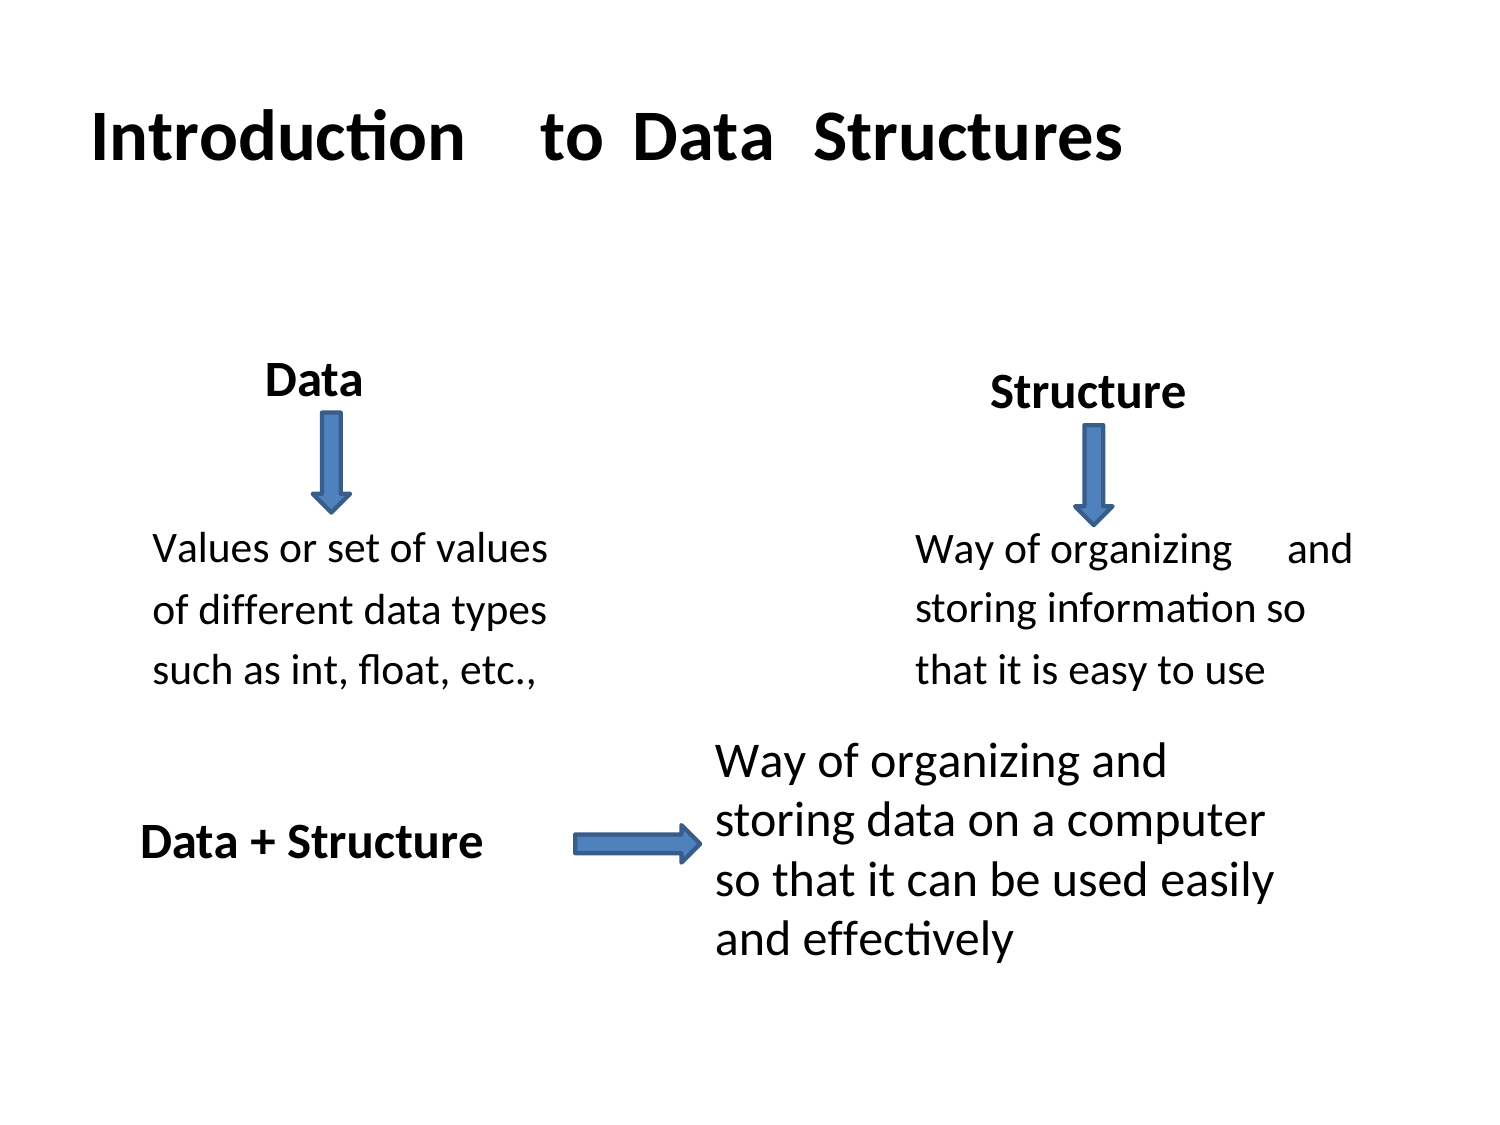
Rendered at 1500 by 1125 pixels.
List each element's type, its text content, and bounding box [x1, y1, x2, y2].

text_box Structure [987, 366, 1226, 429]
text_box Data + Structure [137, 816, 546, 879]
text_box Data [262, 353, 390, 417]
text_box Structures [811, 102, 1183, 190]
text_box Data [630, 102, 809, 190]
text_box to [538, 102, 628, 190]
text_box and [1285, 527, 1374, 582]
text_box Way of organizing [912, 527, 1285, 582]
text_box storing information so that it is easy to use Way of organizing and storing data on a computer so that it can be used easily and effectively [712, 587, 1373, 974]
text_box [1075, 429, 1113, 526]
text_box Introduction [87, 102, 536, 190]
text_box [312, 417, 351, 513]
text_box Values or set of values of different data types such as int, float, etc., [150, 527, 615, 702]
text_box [575, 825, 701, 863]
